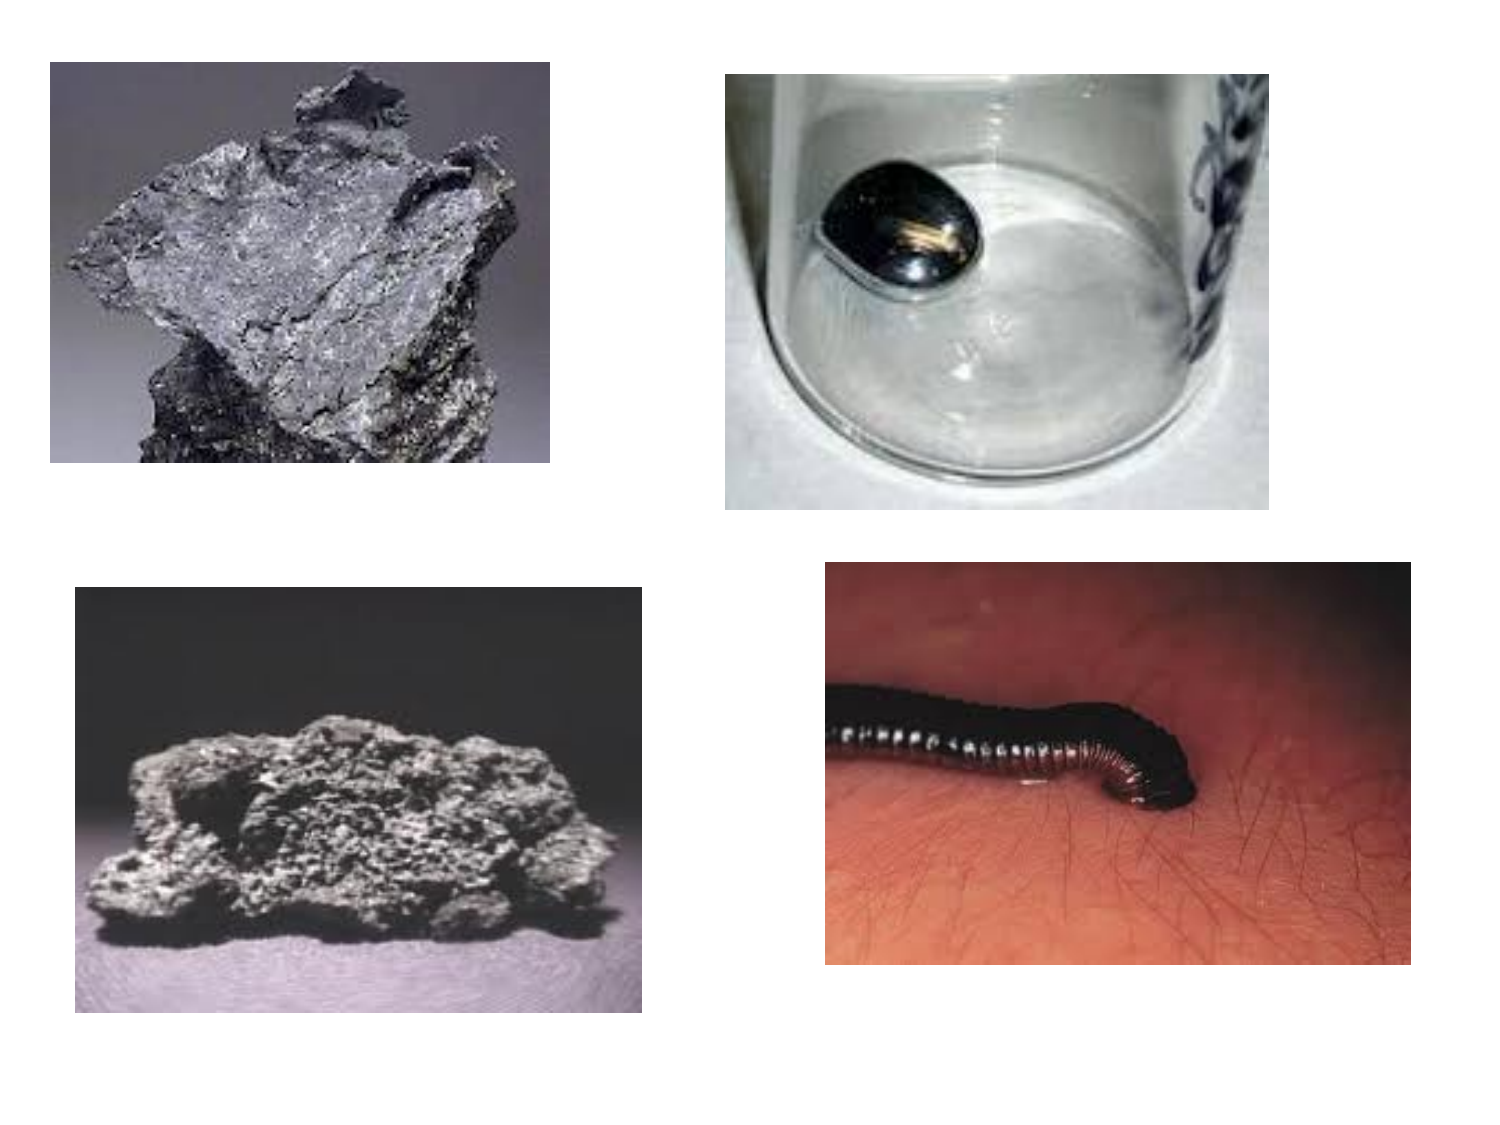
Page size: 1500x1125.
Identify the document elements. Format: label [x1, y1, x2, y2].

picture [74, 587, 642, 1013]
list [49, 62, 551, 463]
picture [724, 74, 1269, 511]
picture [824, 562, 1412, 965]
